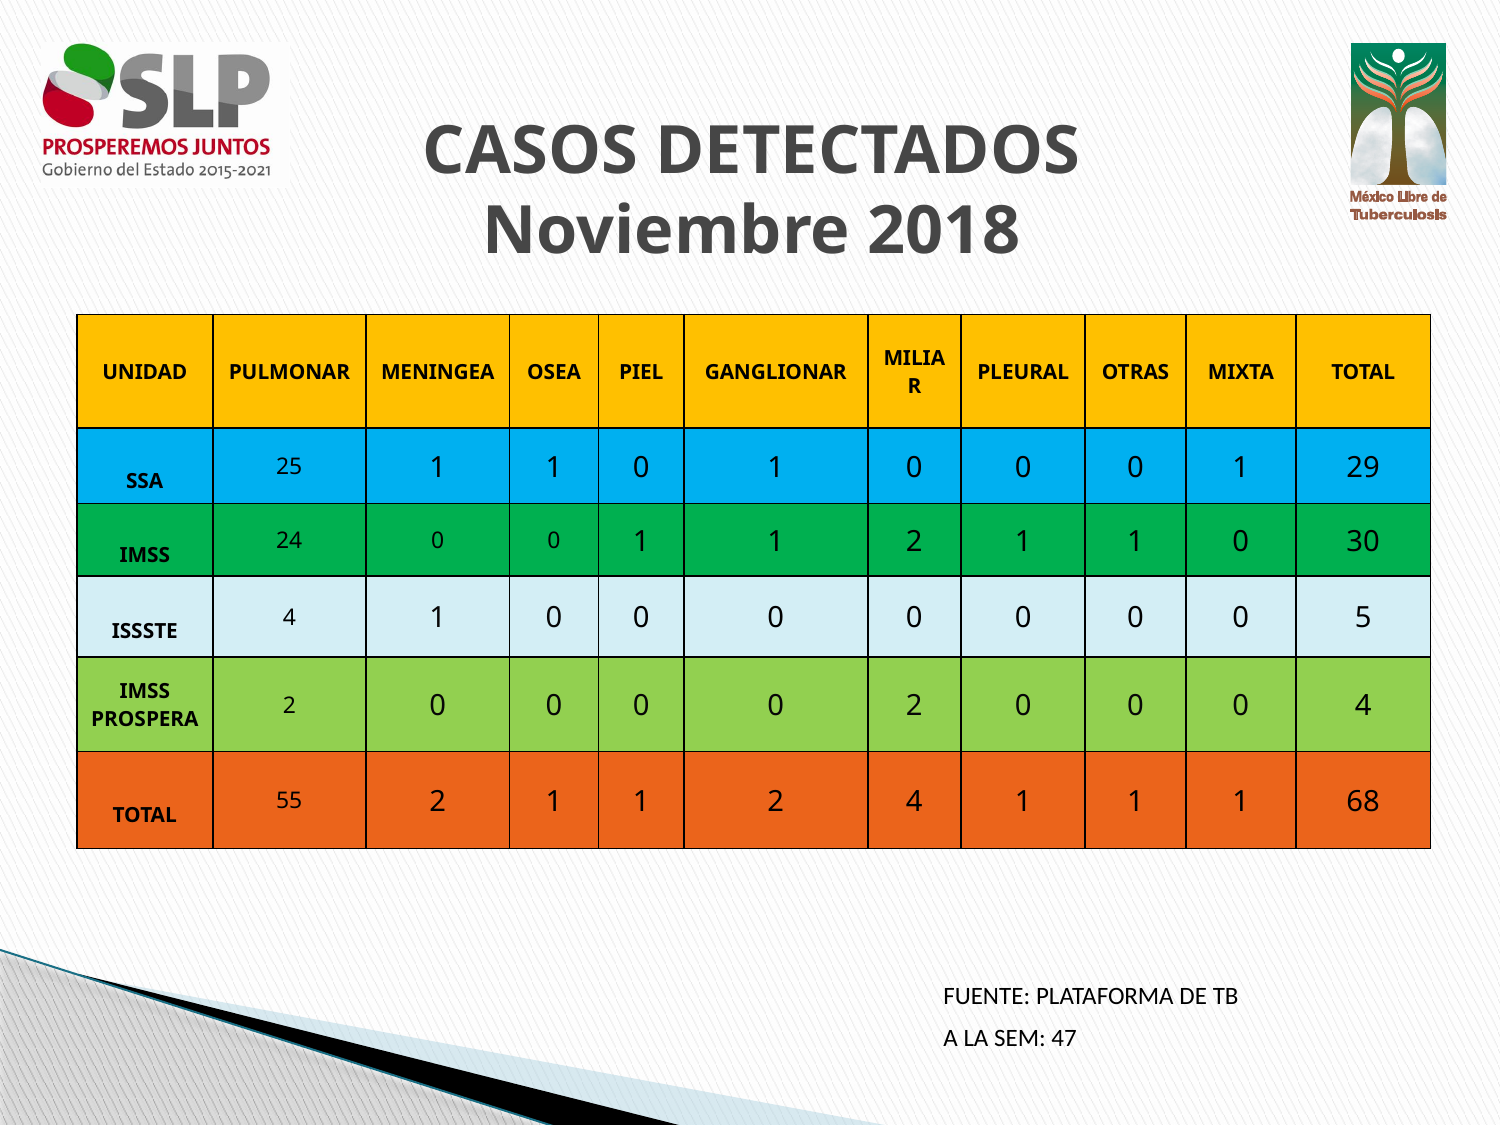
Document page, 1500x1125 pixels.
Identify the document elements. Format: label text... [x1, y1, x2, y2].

table_cell 0 [1187, 504, 1295, 575]
table_cell 24 [214, 504, 365, 575]
table_header PIEL [599, 315, 683, 427]
table_cell 4 [869, 752, 960, 848]
table_header GANGLIONAR [685, 315, 867, 427]
table_cell 1 [510, 429, 598, 503]
table_cell 0 [1187, 658, 1295, 751]
table_cell 0 [510, 658, 598, 751]
table_header OTRAS [1086, 315, 1185, 427]
table_cell 1 [685, 504, 867, 575]
table_cell 1 [1086, 752, 1185, 848]
table_cell 0 [1086, 658, 1185, 751]
table_cell 0 [685, 577, 867, 656]
table_cell 1 [1187, 752, 1295, 848]
table_cell 1 [962, 504, 1084, 575]
table_cell 30 [1297, 504, 1430, 575]
table_cell 1 [685, 429, 867, 503]
table_header MENINGEA [367, 315, 509, 427]
table_cell 1 [367, 429, 509, 503]
table_cell 0 [962, 658, 1084, 751]
table_cell 0 [510, 577, 598, 656]
table_header PULMONAR [214, 315, 365, 427]
table_cell 0 [367, 658, 509, 751]
table_cell 0 [1086, 577, 1185, 656]
title CASOS DETECTADOS Noviembre 2018 [76, 93, 1427, 282]
table_cell 1 [367, 577, 509, 656]
table_cell IMSS [78, 504, 212, 575]
table_cell 0 [599, 577, 683, 656]
table_cell 0 [869, 429, 960, 503]
table_cell ISSSTE [78, 577, 212, 656]
table_cell 4 [214, 577, 365, 656]
table_cell 2 [214, 658, 365, 751]
table_cell IMSS PROSPERA [78, 658, 212, 751]
table_cell 5 [1297, 577, 1430, 656]
table_cell 2 [869, 658, 960, 751]
table_header TOTAL [1297, 315, 1430, 427]
picture [40, 42, 290, 188]
table_cell 1 [510, 752, 598, 848]
table_cell 29 [1297, 429, 1430, 503]
table_cell 0 [599, 658, 683, 751]
table_cell 25 [214, 429, 365, 503]
table_cell 0 [1086, 429, 1185, 503]
table_cell 2 [869, 504, 960, 575]
table_cell 1 [1187, 429, 1295, 503]
table_cell SSA [78, 429, 212, 503]
table_cell 4 [1297, 658, 1430, 751]
table_cell 0 [367, 504, 509, 575]
table_cell 0 [962, 429, 1084, 503]
text_box FUENTE: PLATAFORMA DE TB A LA SEM: 47 [928, 971, 1307, 1060]
table_cell 0 [510, 504, 598, 575]
table_header MIXTA [1187, 315, 1295, 427]
table_cell 0 [869, 577, 960, 656]
table_cell 1 [962, 752, 1084, 848]
table_header UNIDAD [78, 315, 212, 427]
table_cell 2 [367, 752, 509, 848]
table_cell 0 [599, 429, 683, 503]
table_cell 0 [685, 658, 867, 751]
table_cell 1 [599, 504, 683, 575]
table_cell 0 [1187, 577, 1295, 656]
table_cell 2 [685, 752, 867, 848]
table_cell 68 [1297, 752, 1430, 848]
table_cell 1 [599, 752, 683, 848]
table_cell 1 [1086, 504, 1185, 575]
table_cell TOTAL [78, 752, 212, 848]
table_header MILIAR [869, 315, 960, 427]
table_header OSEA [510, 315, 598, 427]
table_header PLEURAL [962, 315, 1084, 427]
table_cell 55 [214, 752, 365, 848]
picture [1349, 42, 1448, 221]
table_cell 0 [962, 577, 1084, 656]
